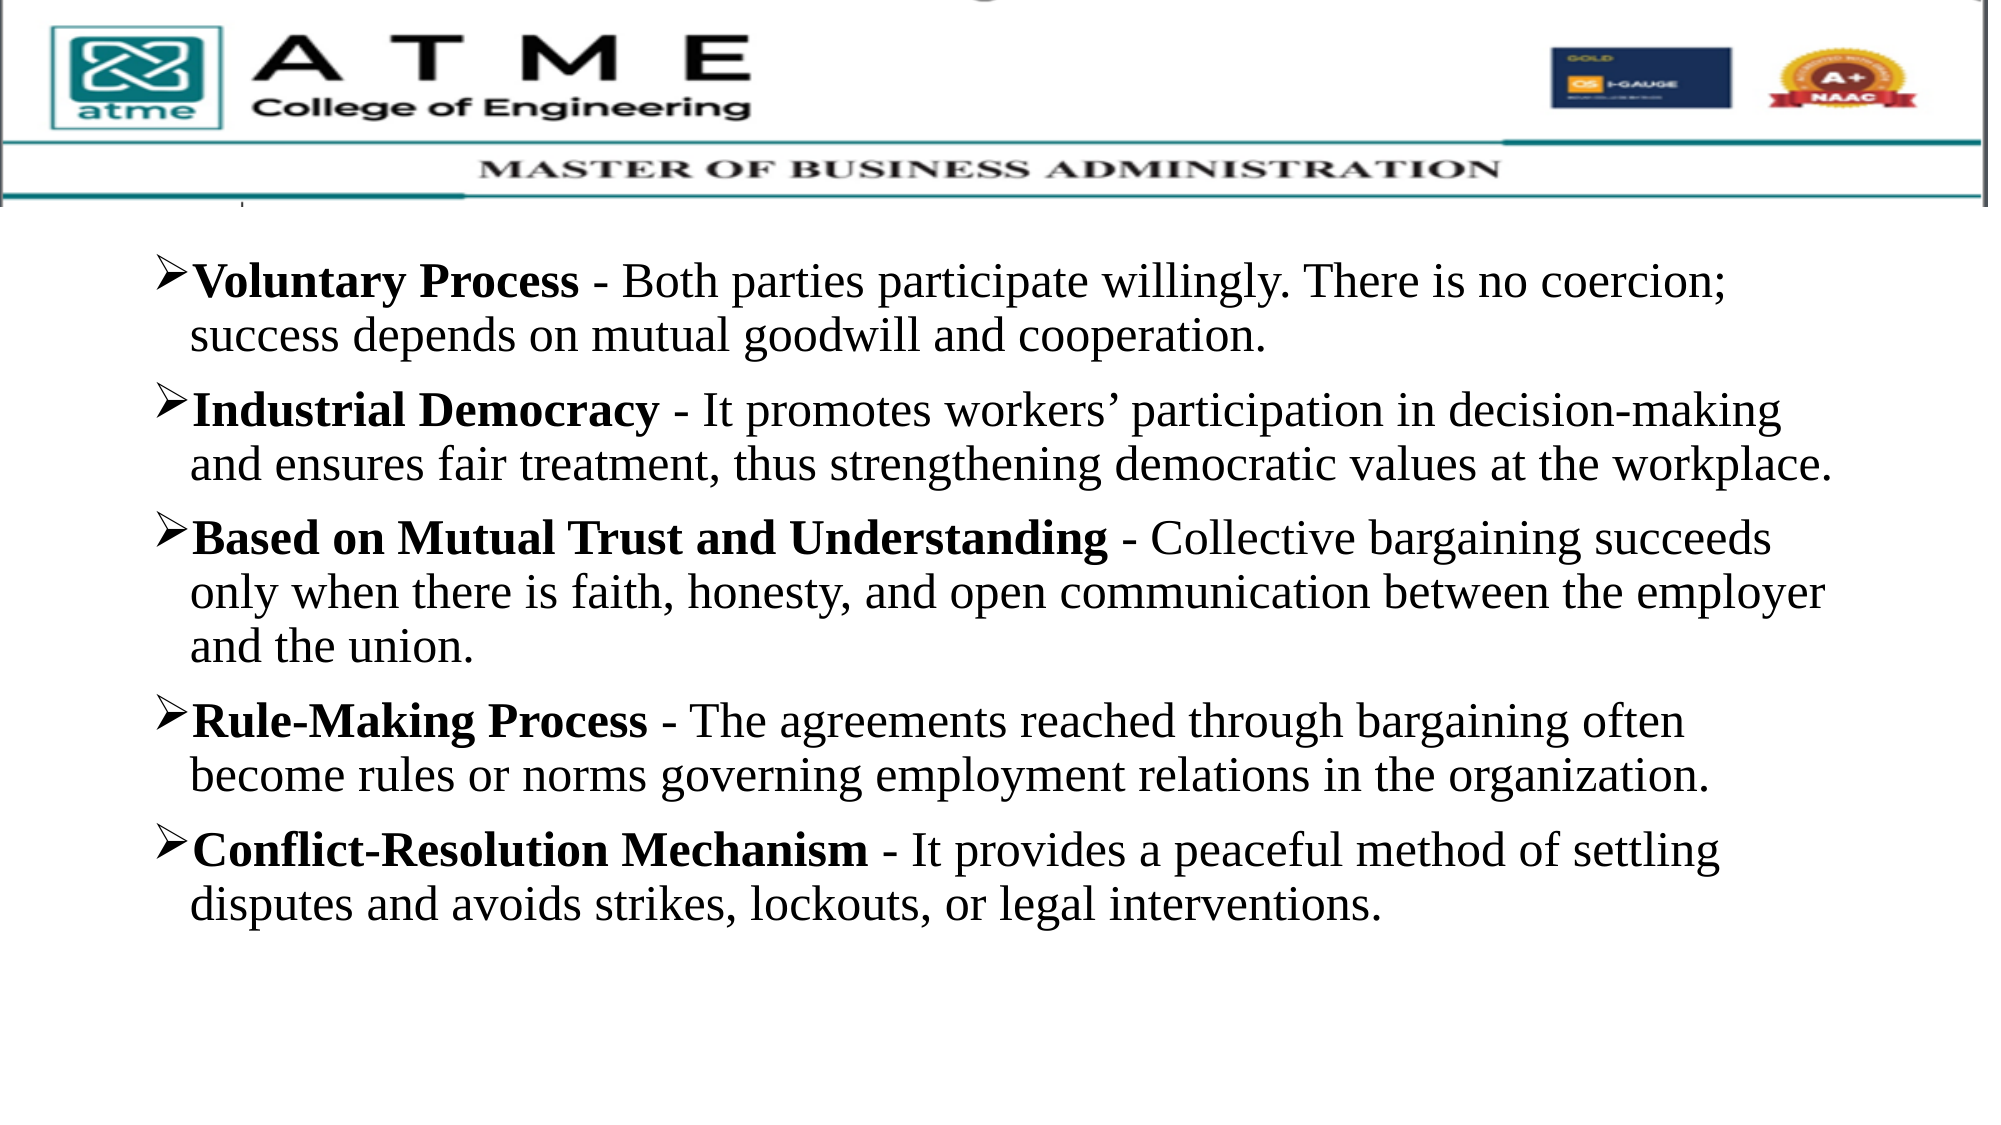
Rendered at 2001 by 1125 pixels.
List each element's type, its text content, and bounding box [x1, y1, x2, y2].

list Voluntary Process - Both parties participate willingly. There is no coercion; success depends on mutual goodwill and cooperation. Industrial Democracy - It promotes workers’ participation in decision-making and ensures fair treatment, thus strengthening democratic values at the workplace. Based on Mutual Trust and Understanding - Collective bargaining succeeds only when there is faith, honesty, and open communication between the employer and the union. Rule-Making Process - The agreements reached through bargaining often become rules or norms governing employment relations in the organization. Conflict-Resolution Mechanism - It provides a peaceful method of settling disputes and avoids strikes, lockouts, or legal interventions. [137, 246, 1863, 1014]
picture [0, 0, 1988, 207]
